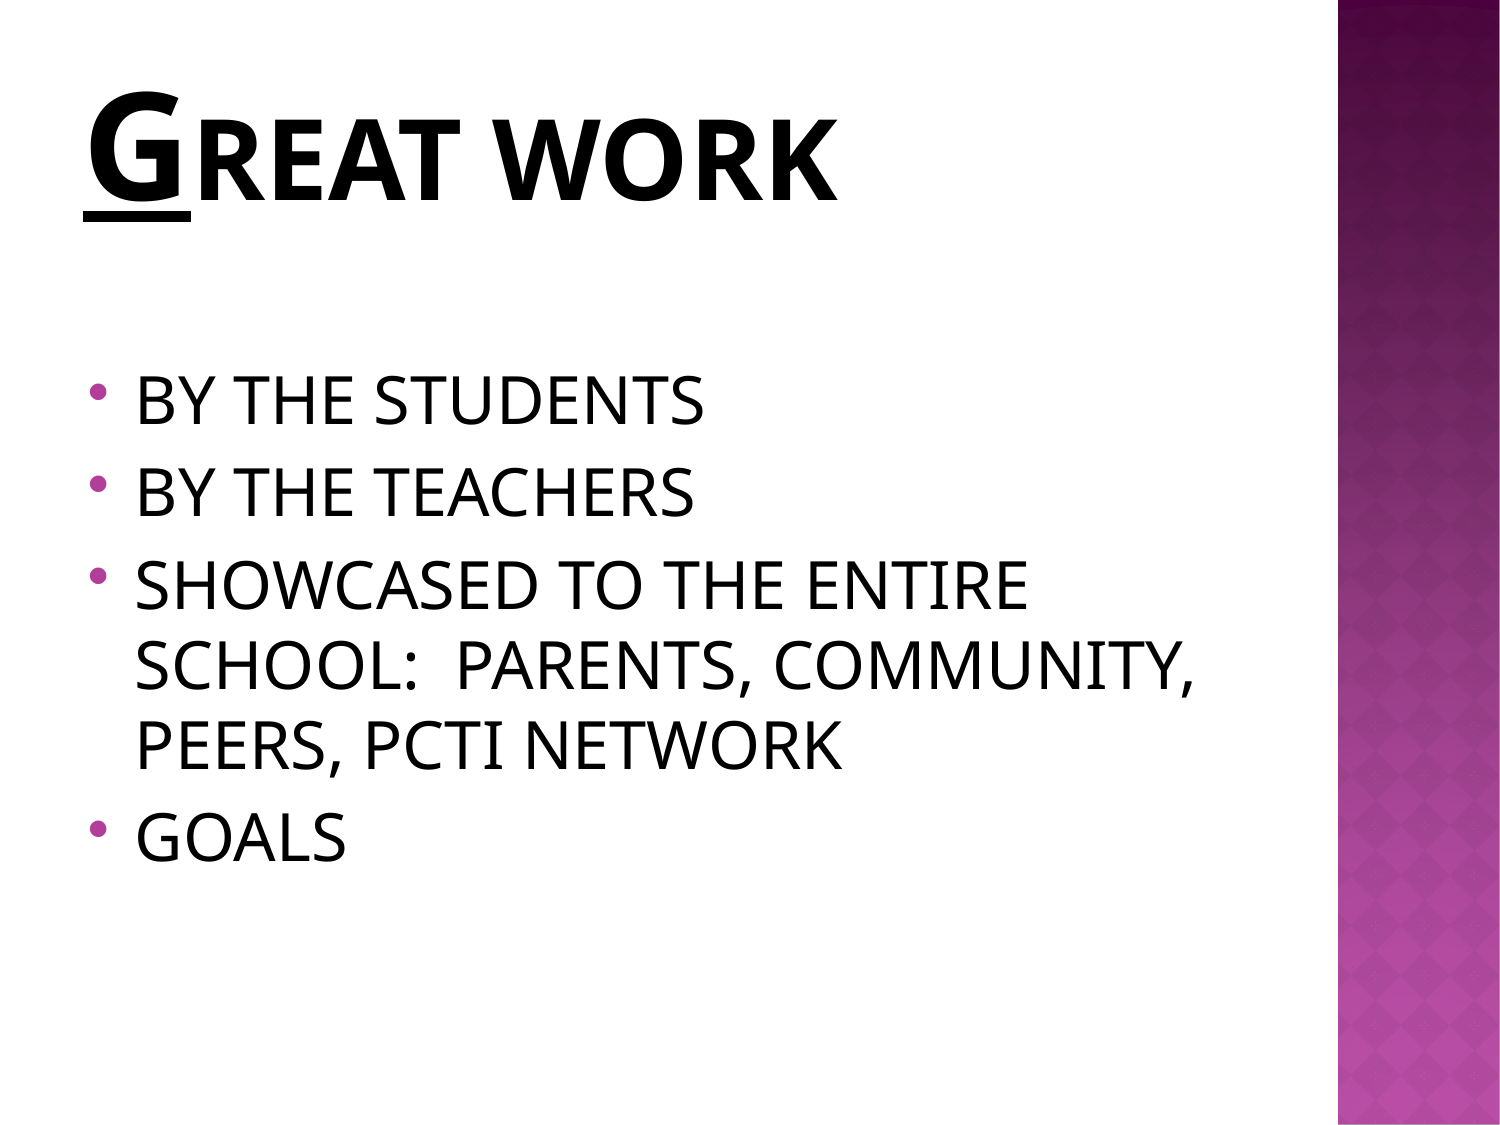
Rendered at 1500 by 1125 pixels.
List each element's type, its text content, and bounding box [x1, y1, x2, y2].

picture [1337, 0, 1500, 1125]
title Great work [75, 37, 1043, 230]
list BY THE STUDENTS BY THE TEACHERS SHOWCASED TO THE ENTIRE SCHOOL: PARENTS, COMMUNITY, PEERS, PCTI NETWORK GOALS [74, 349, 1263, 1068]
